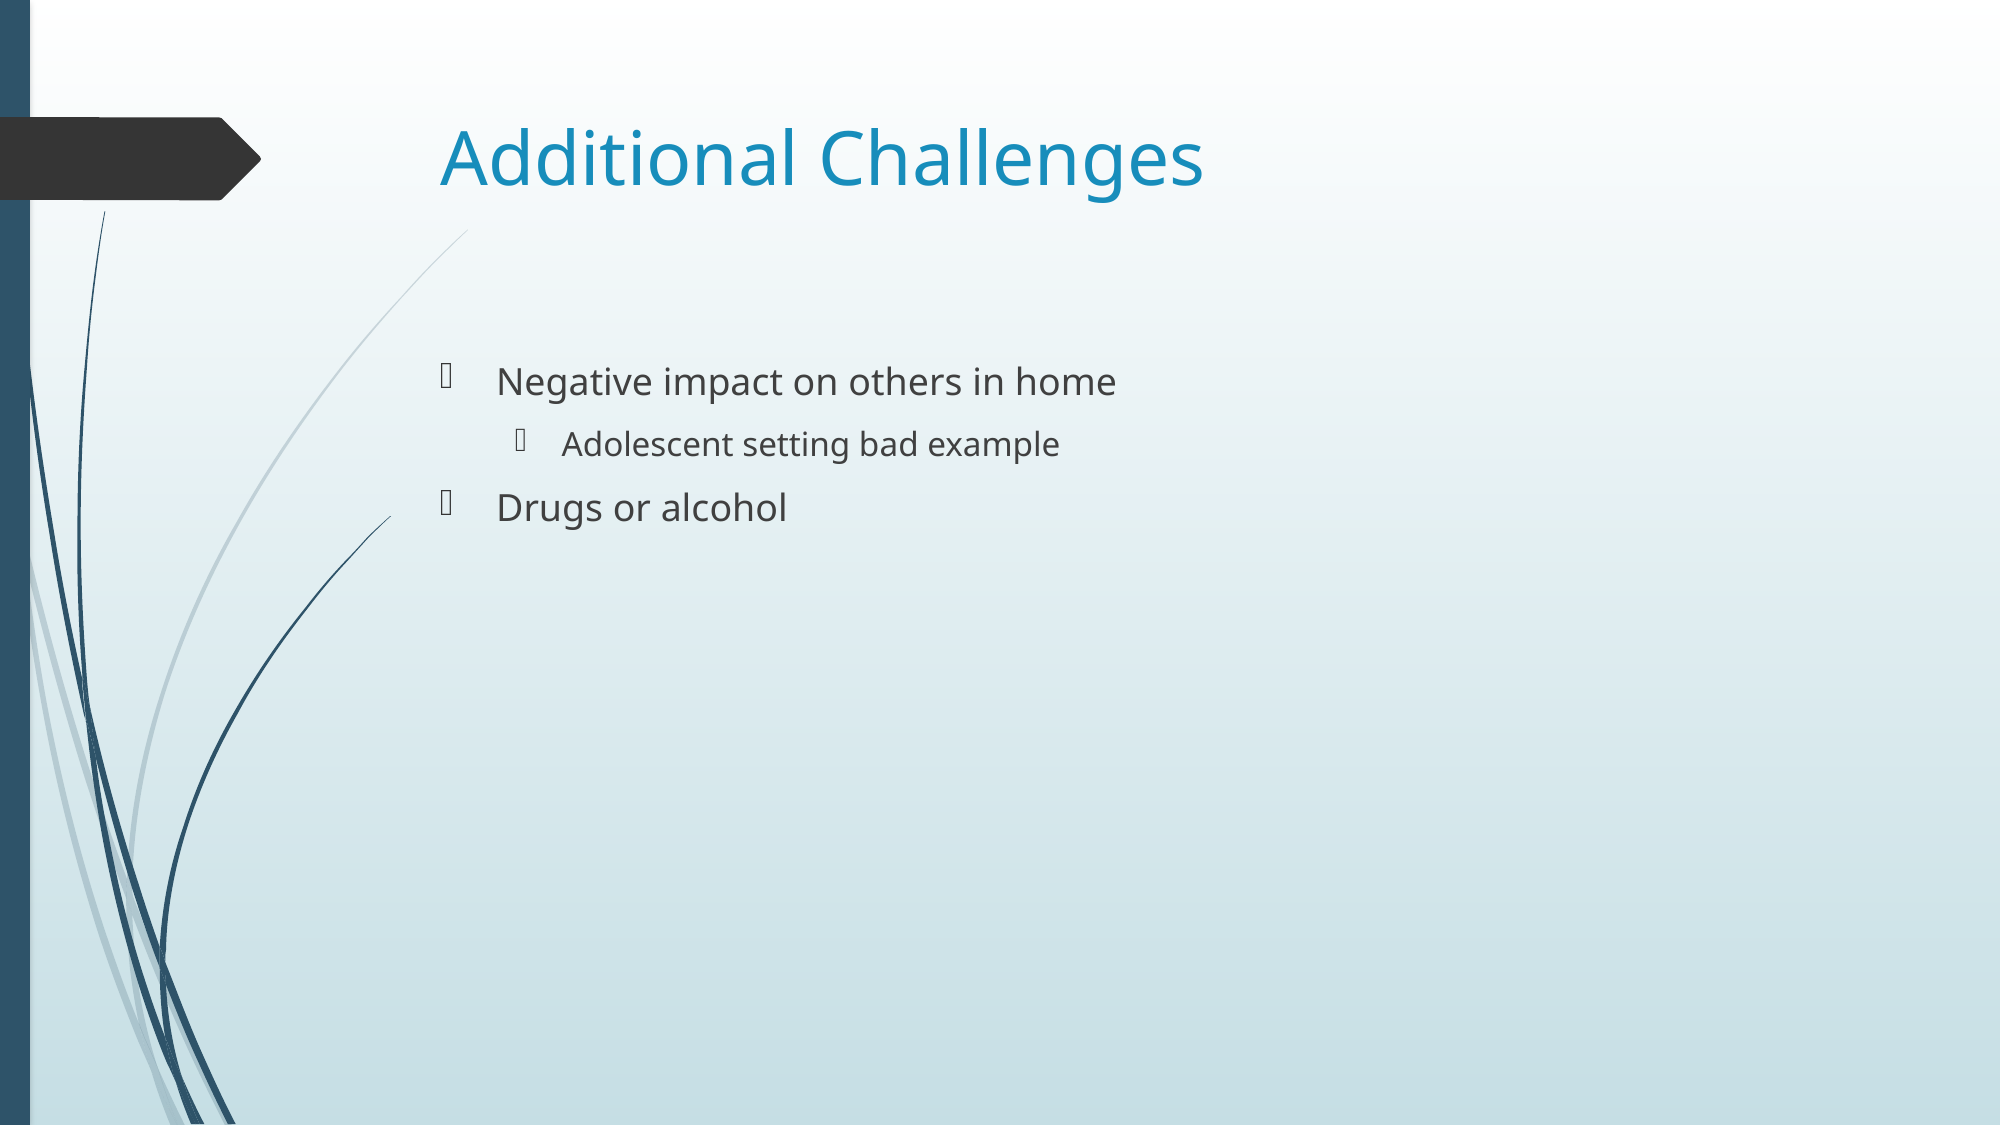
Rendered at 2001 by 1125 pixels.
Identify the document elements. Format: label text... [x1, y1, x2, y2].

title Additional Challenges [425, 102, 1888, 313]
list Negative impact on others in home Adolescent setting bad example Drugs or alcohol [424, 350, 1888, 970]
